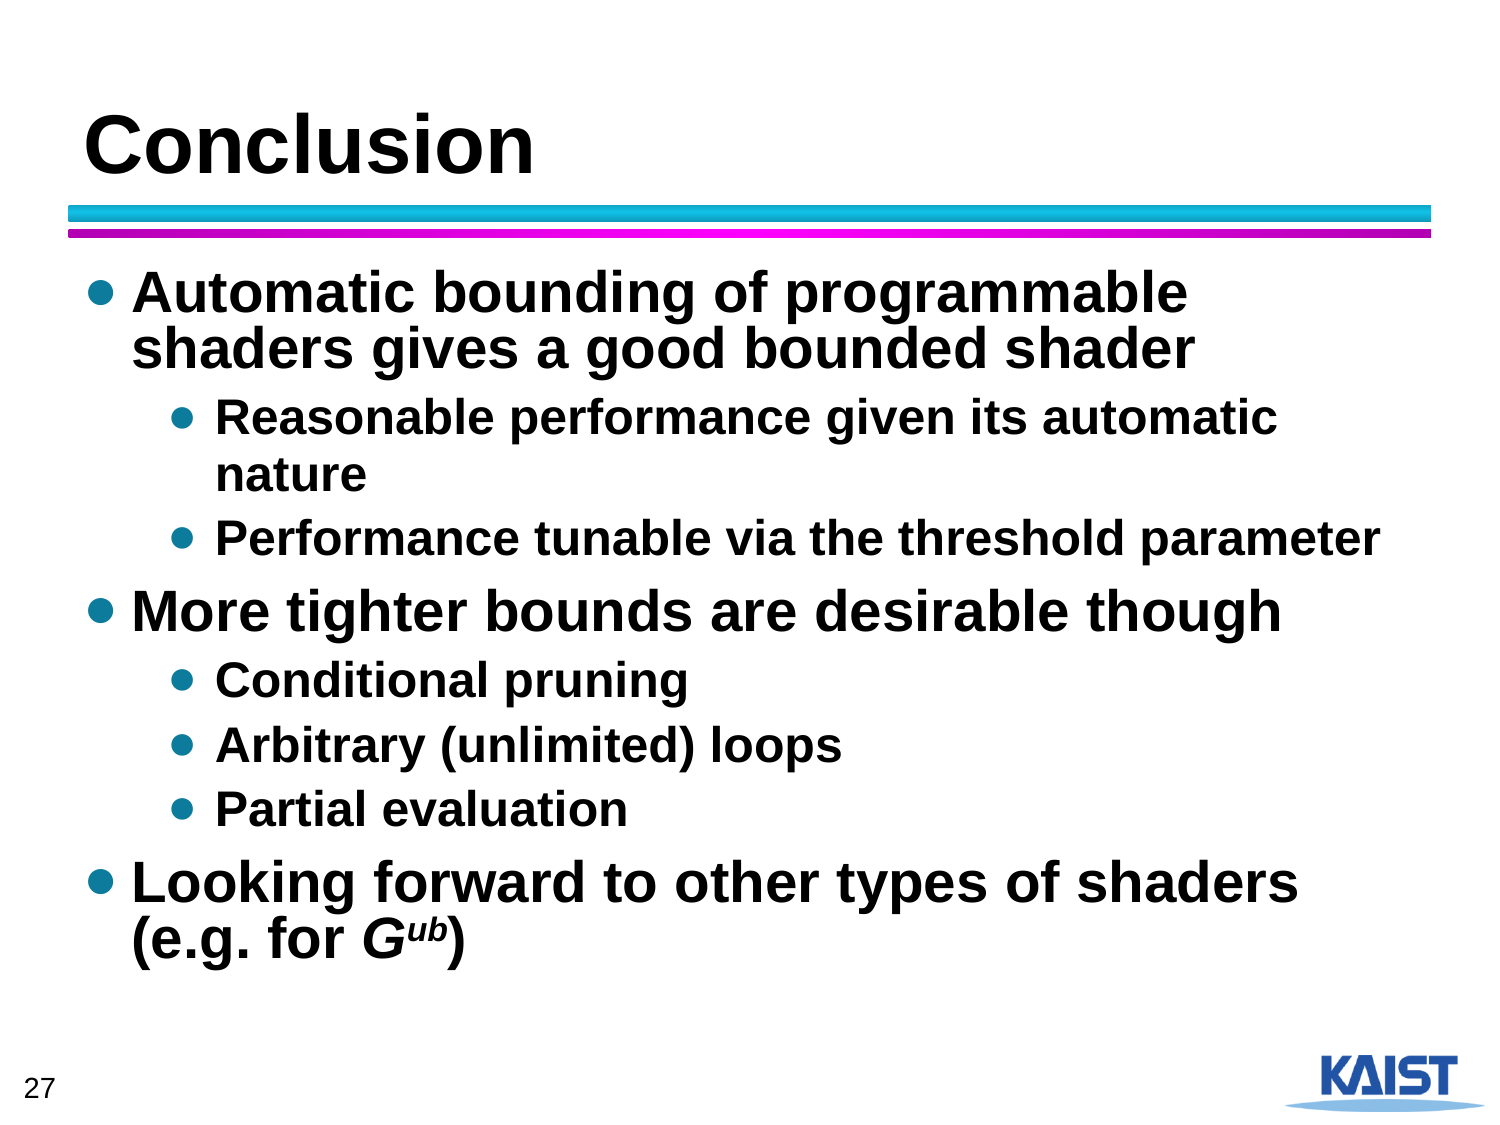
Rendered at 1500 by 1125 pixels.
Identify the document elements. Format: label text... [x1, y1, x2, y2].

picture [1284, 1055, 1485, 1112]
list Automatic bounding of programmable shaders gives a good bounded shader Reasonable performance given its automatic nature Performance tunable via the threshold parameter More tighter bounds are desirable though Conditional pruning Arbitrary (unlimited) loops Partial evaluation Looking forward to other types of shaders (e.g. for Gub) [68, 259, 1434, 1093]
title Conclusion [68, 48, 1428, 199]
